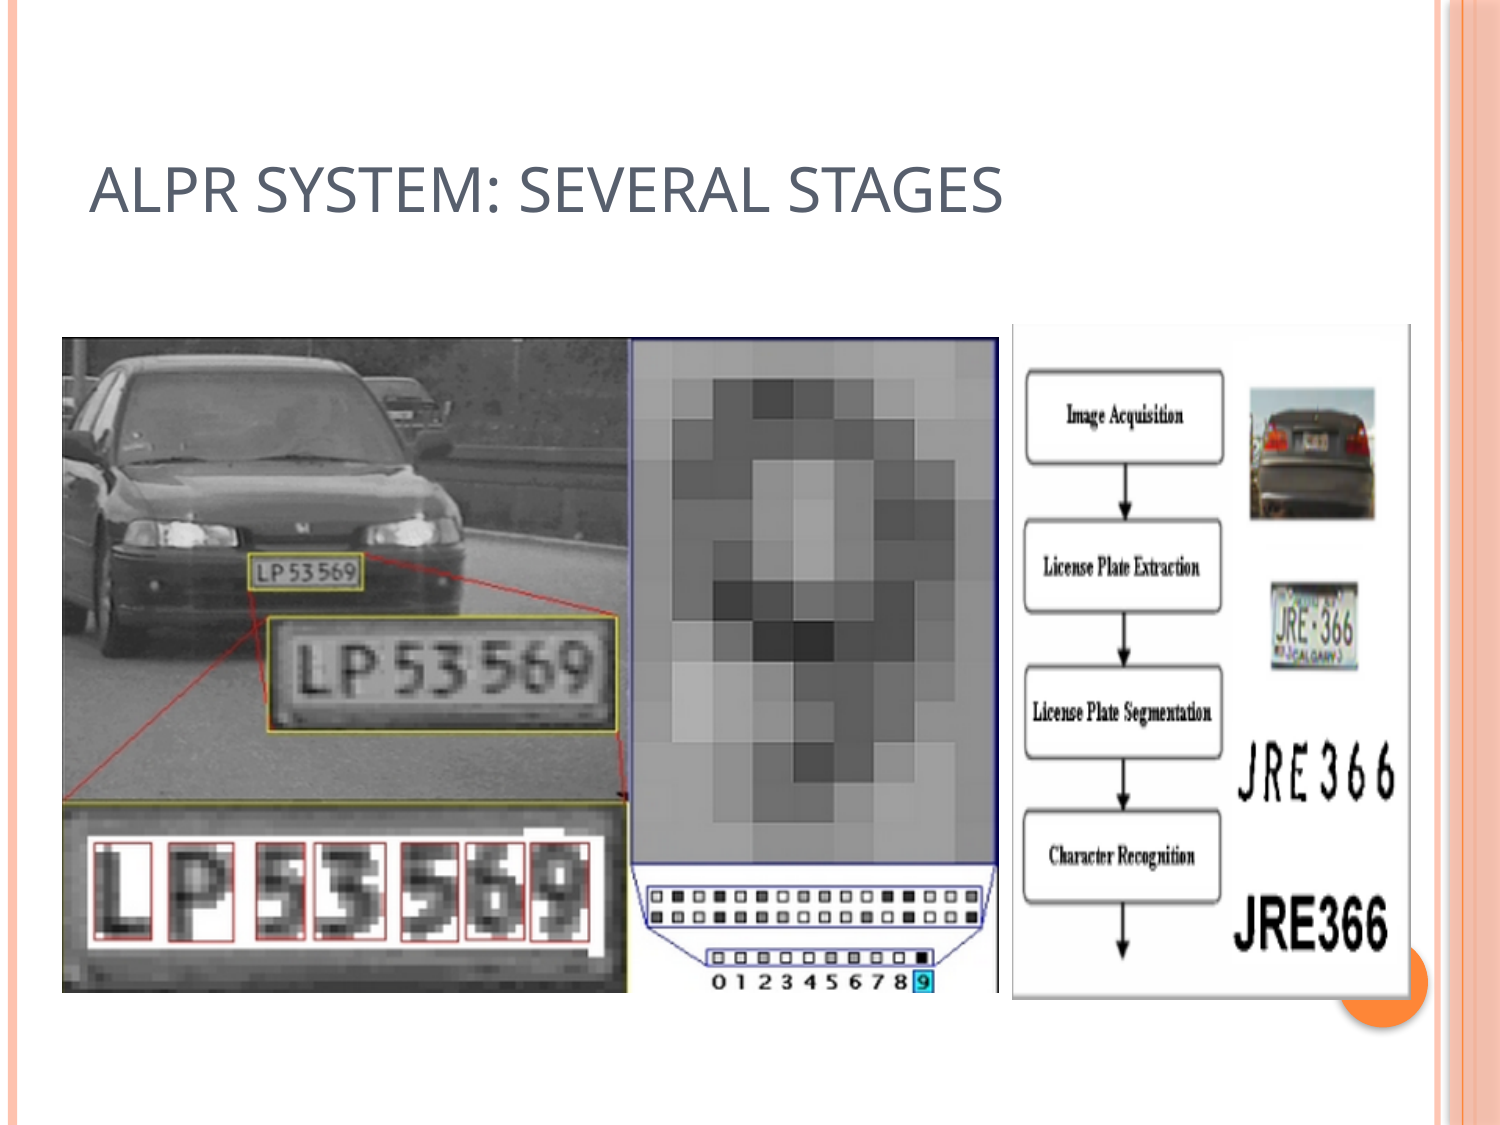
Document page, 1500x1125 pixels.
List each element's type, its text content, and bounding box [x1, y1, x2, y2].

title ALPR system: several stages [75, 45, 1300, 233]
picture [1011, 324, 1412, 1001]
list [61, 336, 999, 993]
